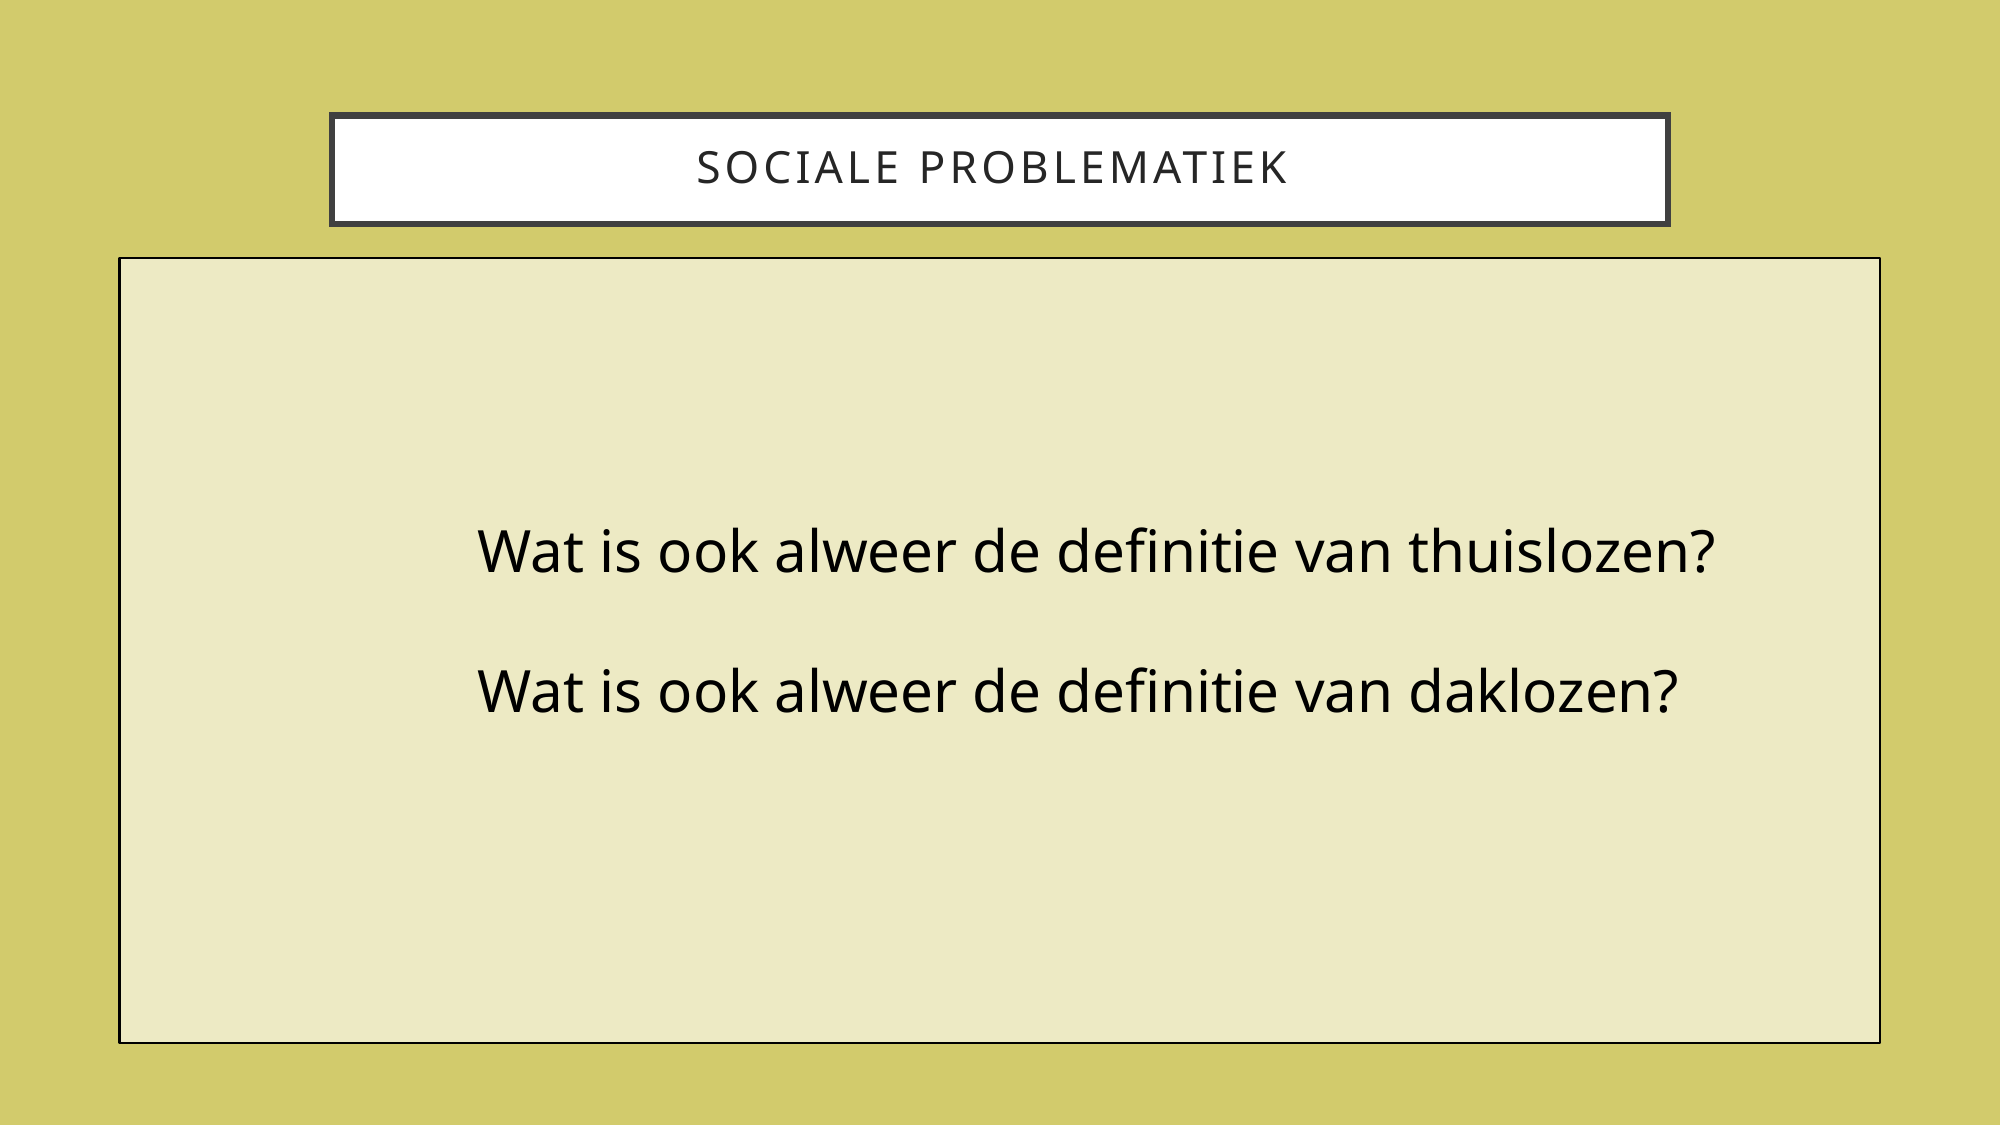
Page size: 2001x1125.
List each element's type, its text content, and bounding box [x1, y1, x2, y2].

title Sociale problematiek [329, 112, 1671, 227]
text_box Wat is ook alweer de definitie van thuislozen? Wat is ook alweer de definitie van daklozen? [462, 507, 2000, 872]
text_box [118, 257, 1881, 1044]
